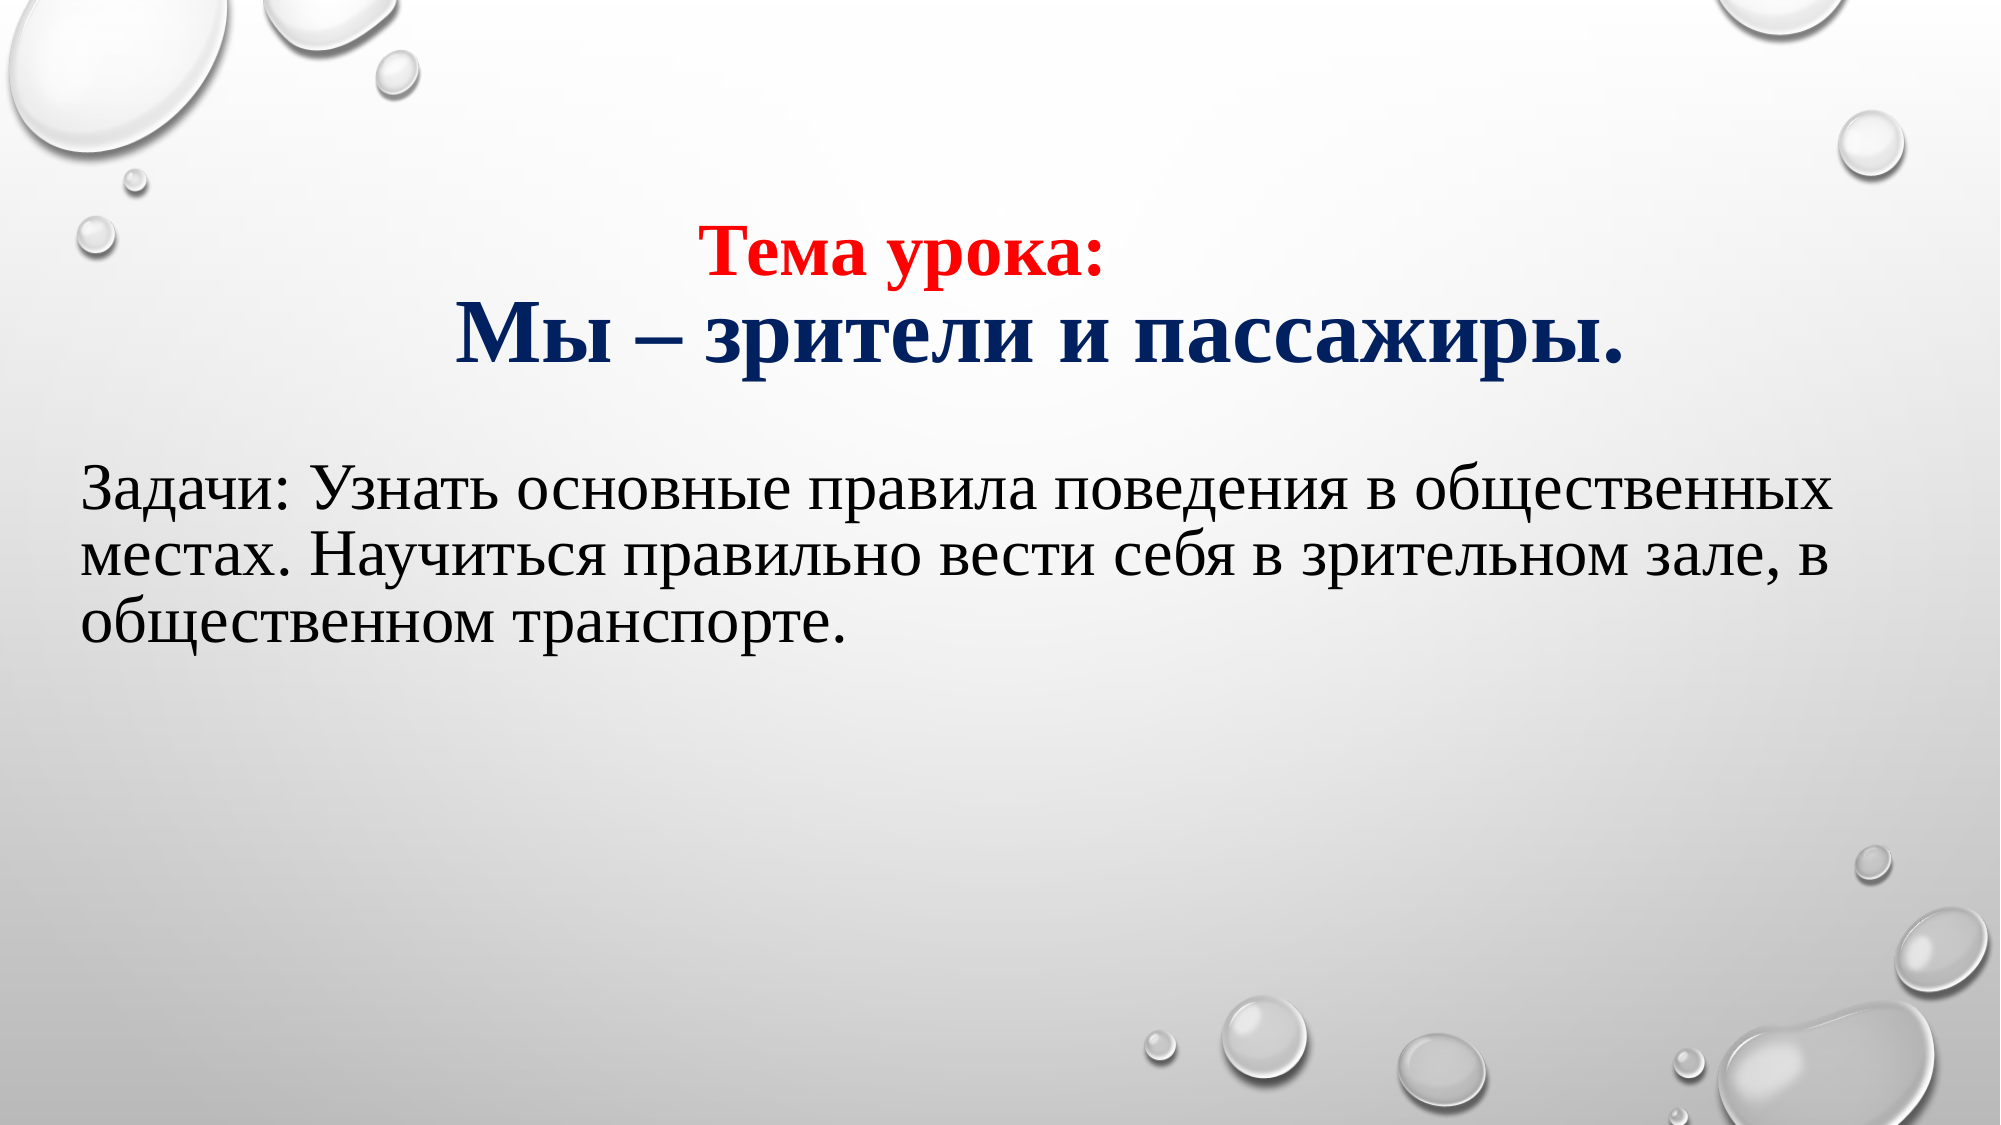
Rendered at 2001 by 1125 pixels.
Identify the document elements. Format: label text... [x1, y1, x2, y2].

title Тема урока: Мы – зрители и пассажиры. Задачи: Узнать основные правила поведения в общественных местах. Научиться правильно вести себя в зрительном зале, в общественном транспорте. [65, 101, 1948, 770]
picture [0, 0, 2000, 1125]
